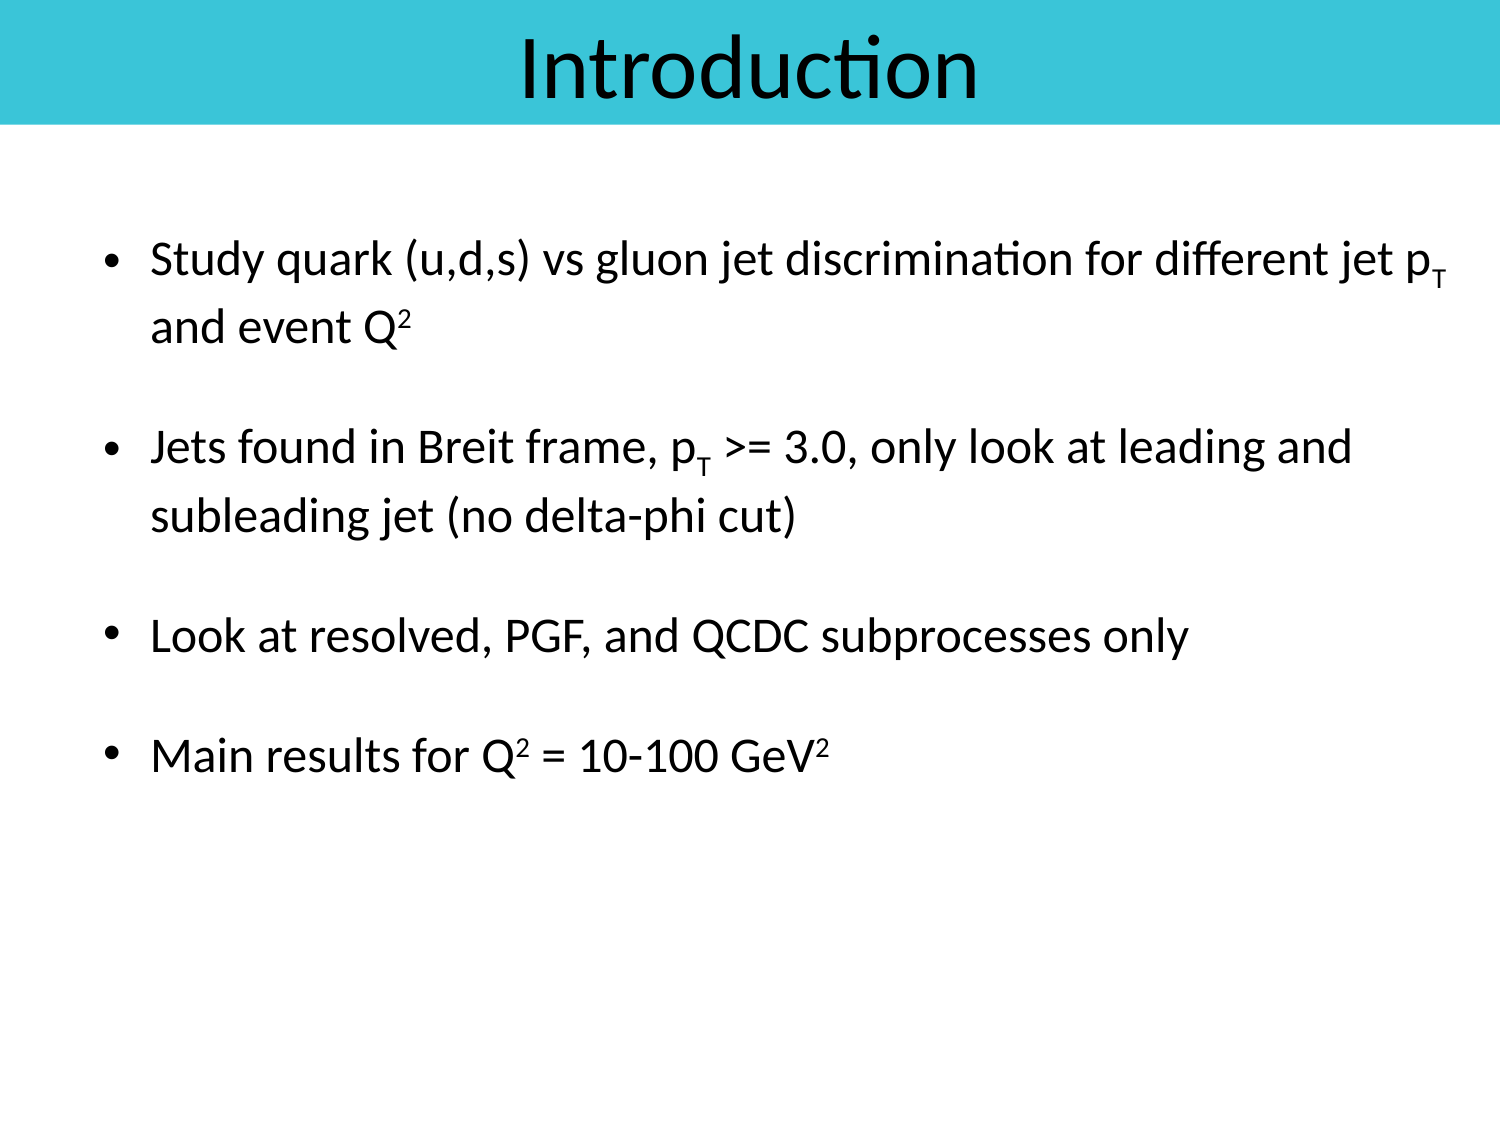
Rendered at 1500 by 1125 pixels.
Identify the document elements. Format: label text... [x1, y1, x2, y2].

text_box Study quark (u,d,s) vs gluon jet discrimination for different jet pT and event Q2 Jets found in Breit frame, pT >= 3.0, only look at leading and subleading jet (no delta-phi cut) Look at resolved, PGF, and QCDC subprocesses only Main results for Q2 = 10-100 GeV2 [88, 218, 1500, 790]
text_box Introduction [0, 0, 1500, 125]
